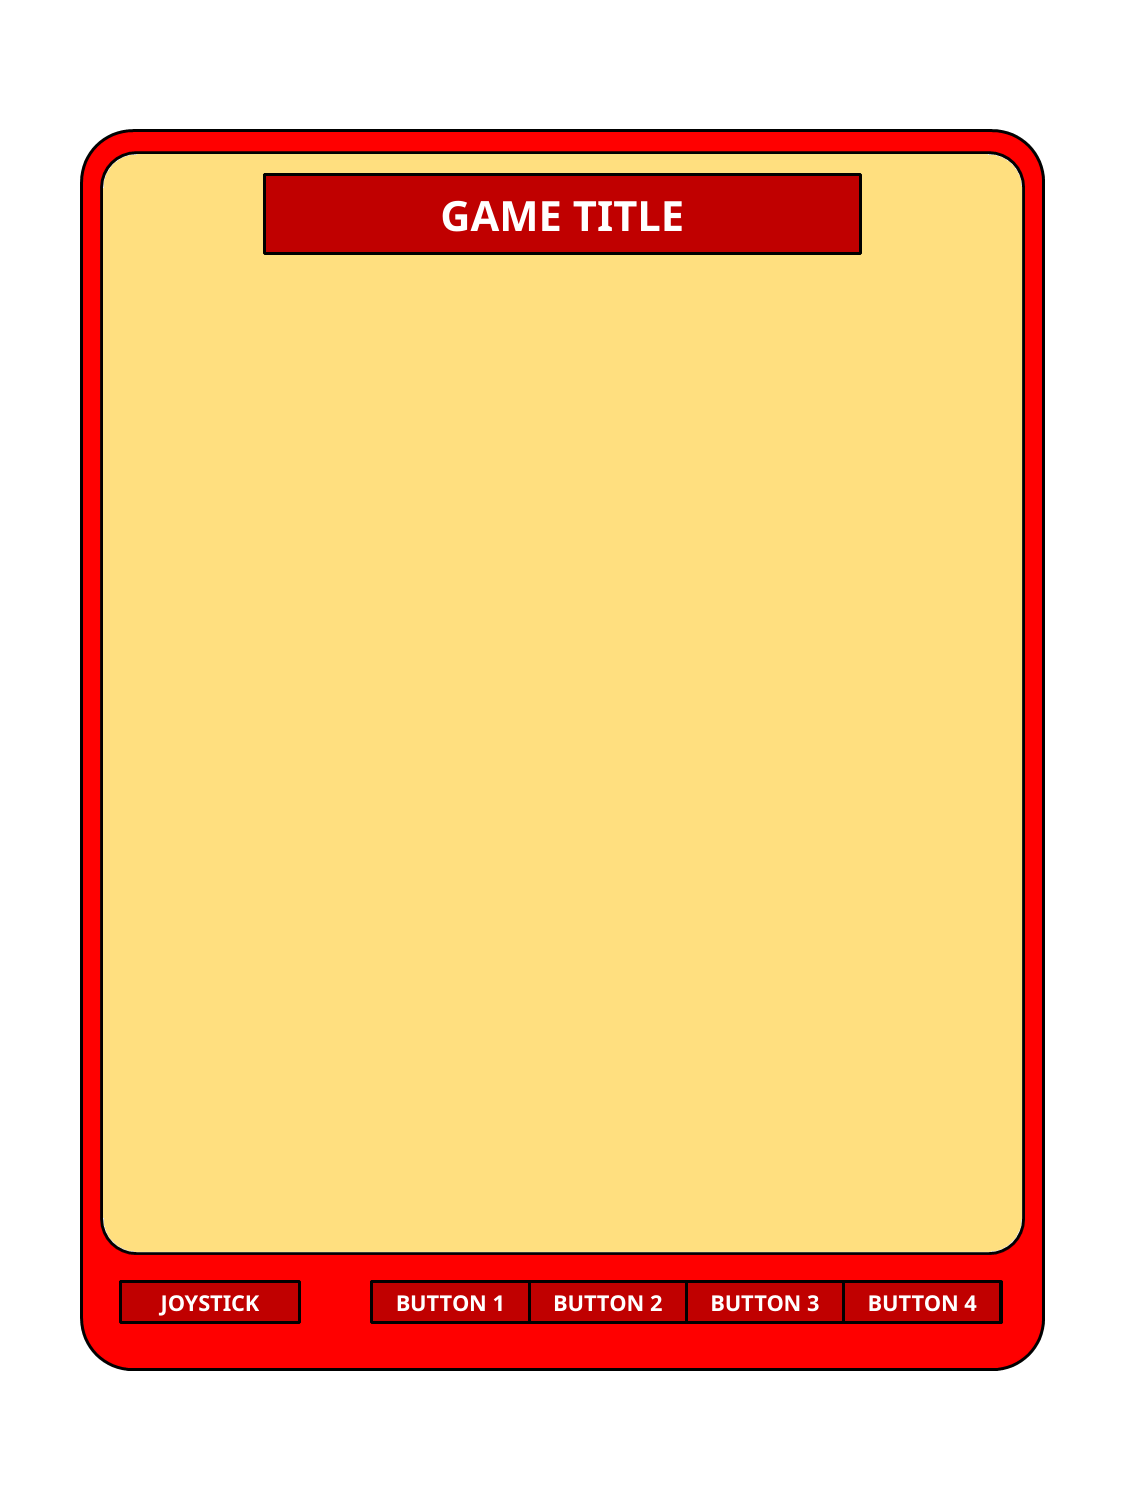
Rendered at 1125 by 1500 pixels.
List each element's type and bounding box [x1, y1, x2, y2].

text_box [80, 129, 1045, 1371]
